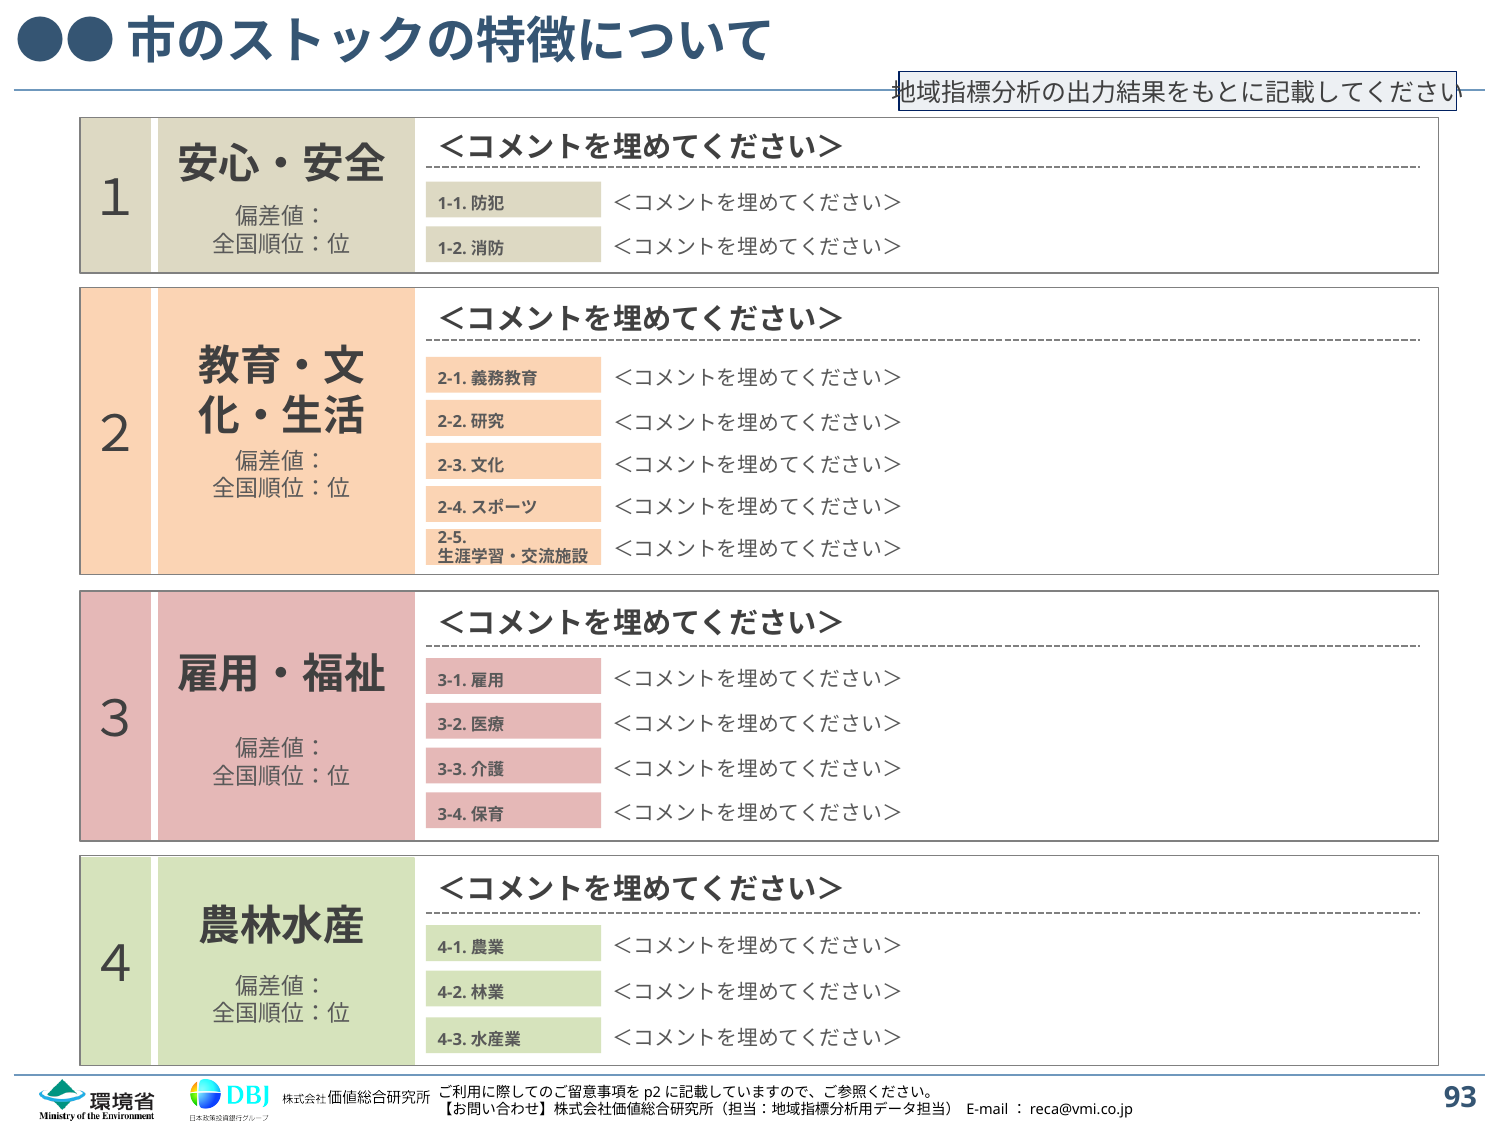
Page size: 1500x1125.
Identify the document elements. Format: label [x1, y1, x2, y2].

text_box [898, 71, 1457, 111]
title [0, 0, 1500, 87]
text_box [80, 287, 1491, 575]
text_box [80, 591, 1491, 842]
slide_number [1427, 1070, 1493, 1112]
picture [36, 1079, 157, 1124]
picture [186, 1076, 434, 1125]
text_box [80, 855, 1491, 1066]
text_box [80, 116, 1439, 274]
